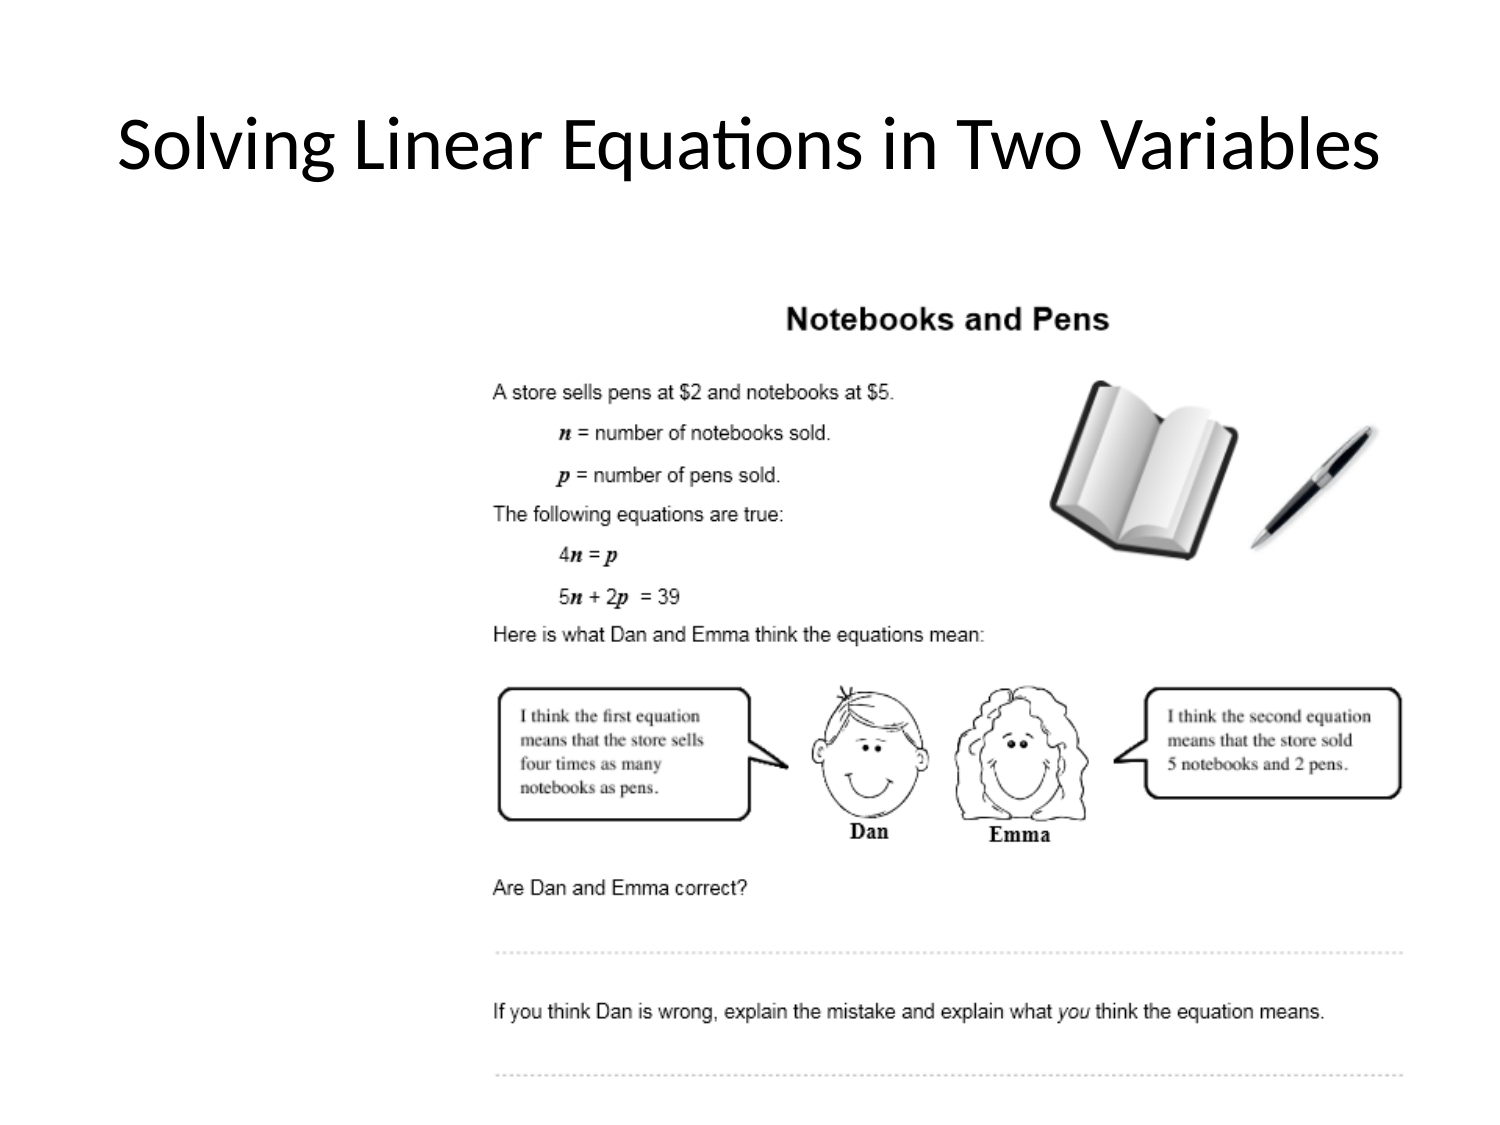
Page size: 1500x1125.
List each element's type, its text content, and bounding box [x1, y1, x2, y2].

picture [462, 287, 1458, 1087]
title Solving Linear Equations in Two Variables [75, 45, 1425, 233]
